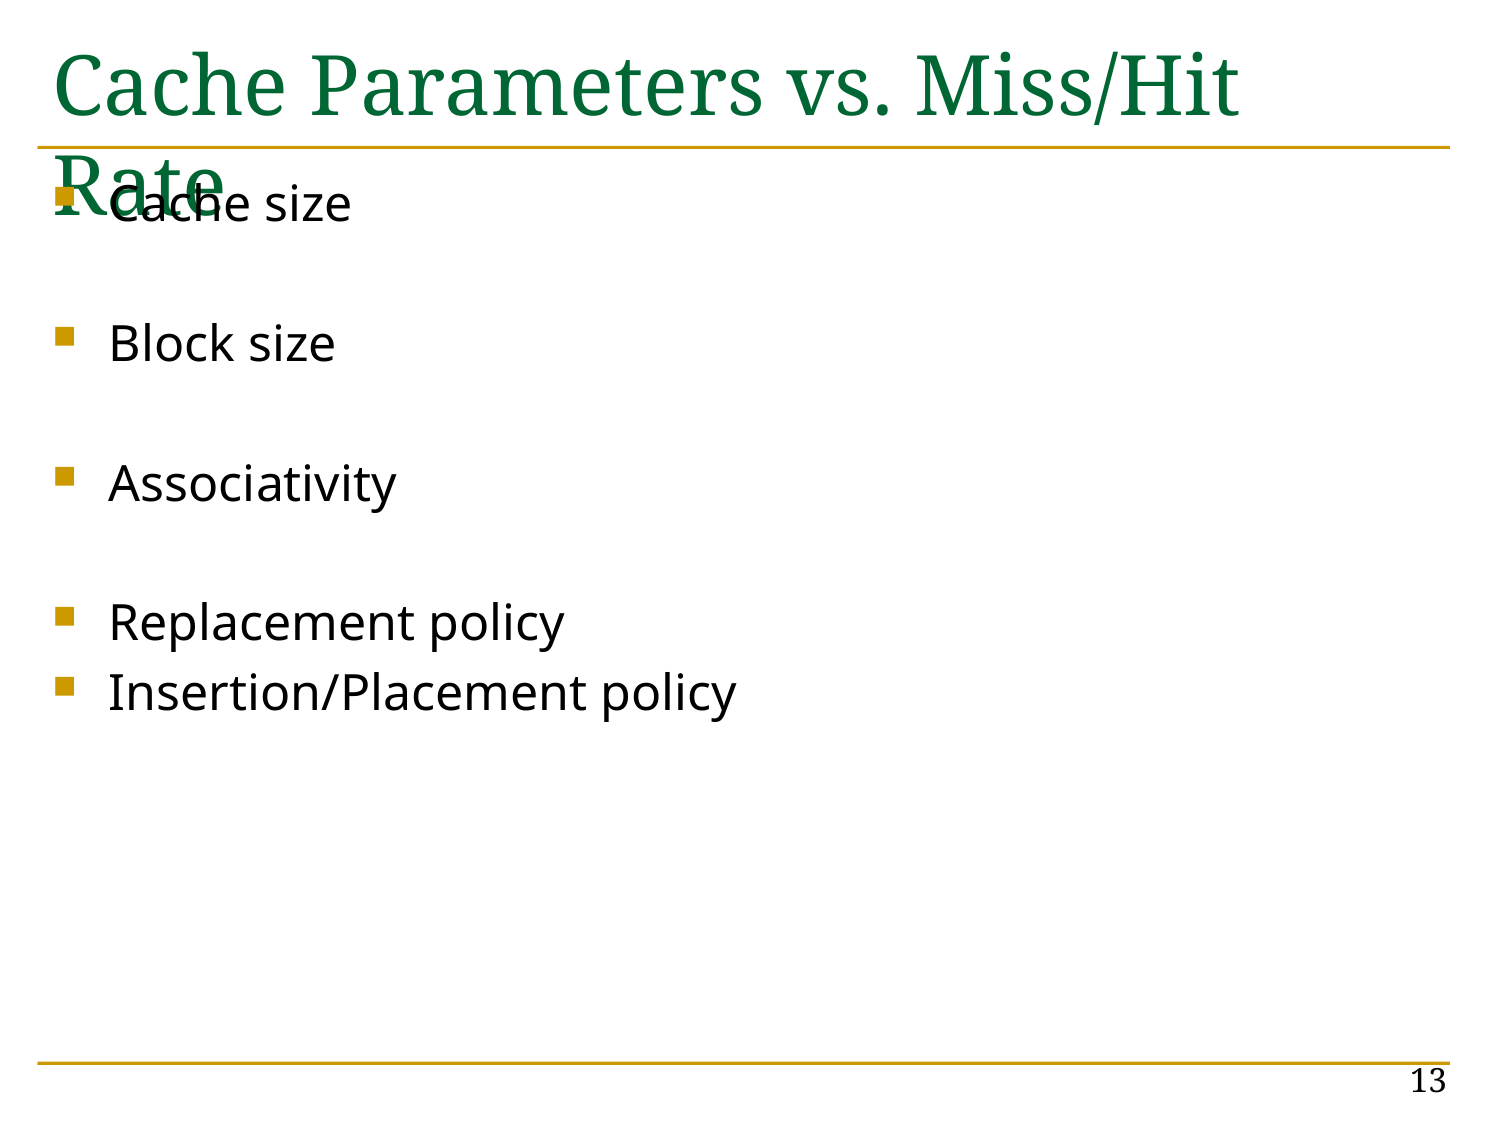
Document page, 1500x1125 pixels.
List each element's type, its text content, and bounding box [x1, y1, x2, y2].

title Cache Parameters vs. Miss/Hit Rate [37, 24, 1450, 163]
list Cache size Block size Associativity Replacement policy Insertion/Placement policy [37, 163, 1450, 1016]
slide_number 13 [1111, 1036, 1462, 1112]
